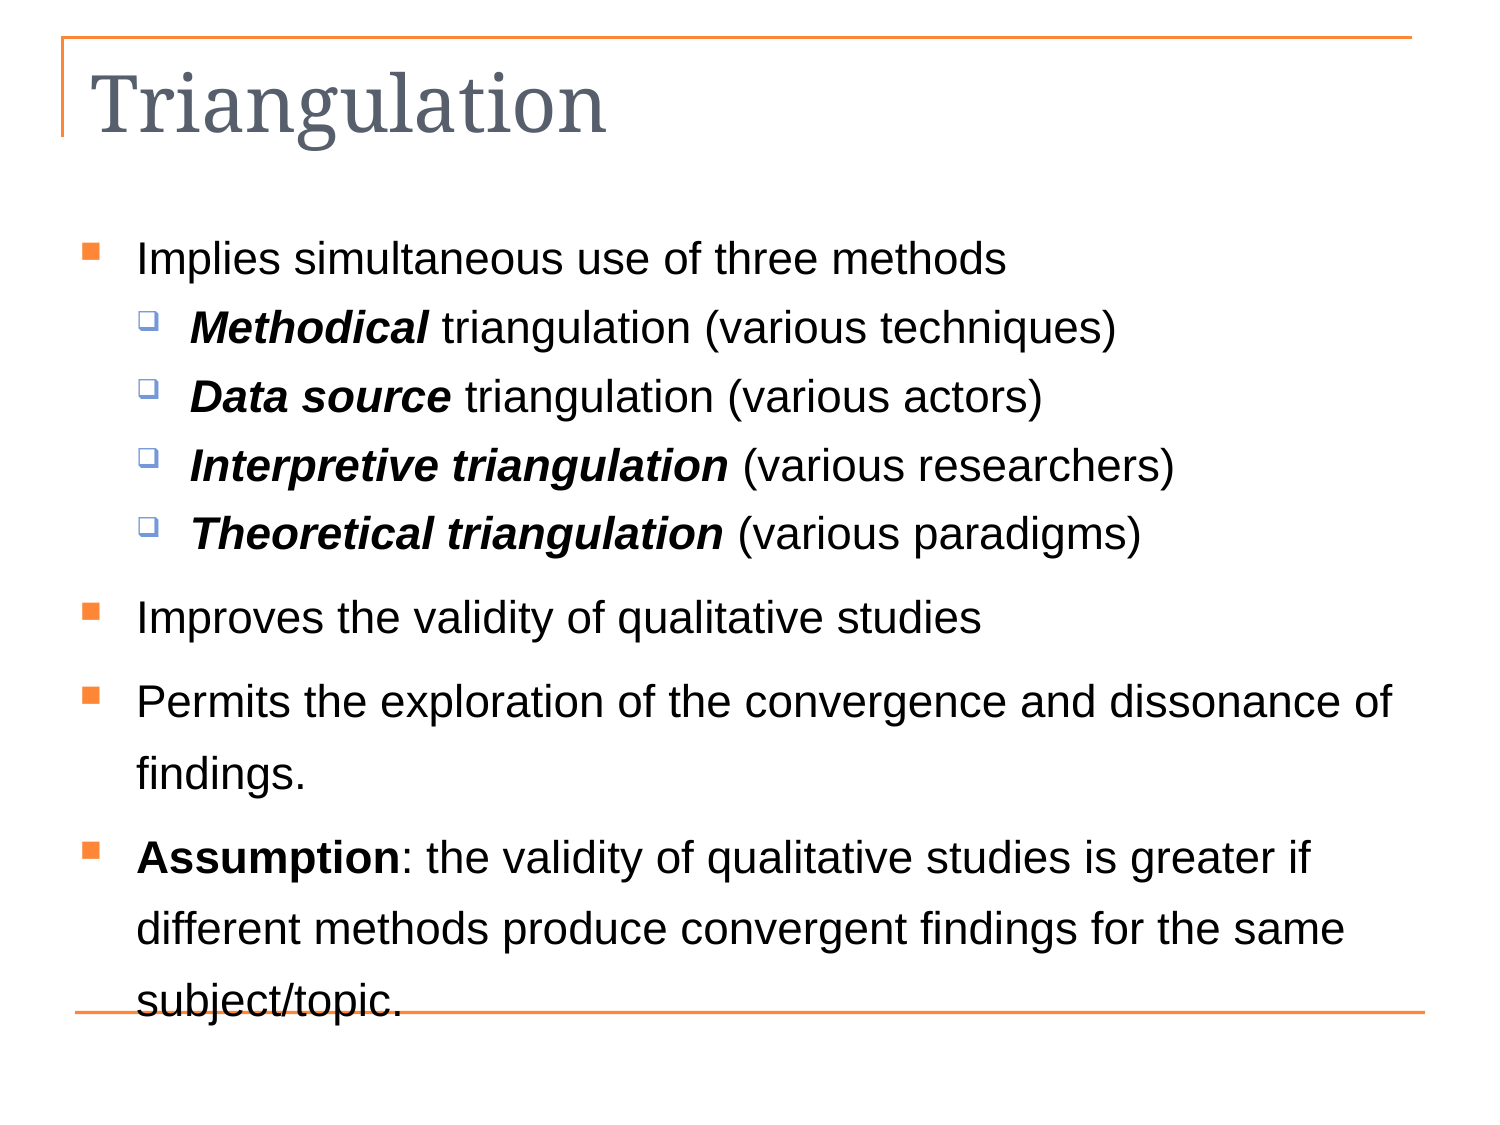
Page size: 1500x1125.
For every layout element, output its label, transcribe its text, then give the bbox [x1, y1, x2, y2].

list Implies simultaneous use of three methods Methodical triangulation (various techniques) Data source triangulation (various actors) Interpretive triangulation (various researchers) Theoretical triangulation (various paradigms) Improves the validity of qualitative studies Permits the exploration of the convergence and dissonance of findings. Assumption: the validity of qualitative studies is greater if different methods produce convergent findings for the same subject/topic. [64, 231, 1415, 1012]
title Triangulation [75, 45, 1425, 233]
